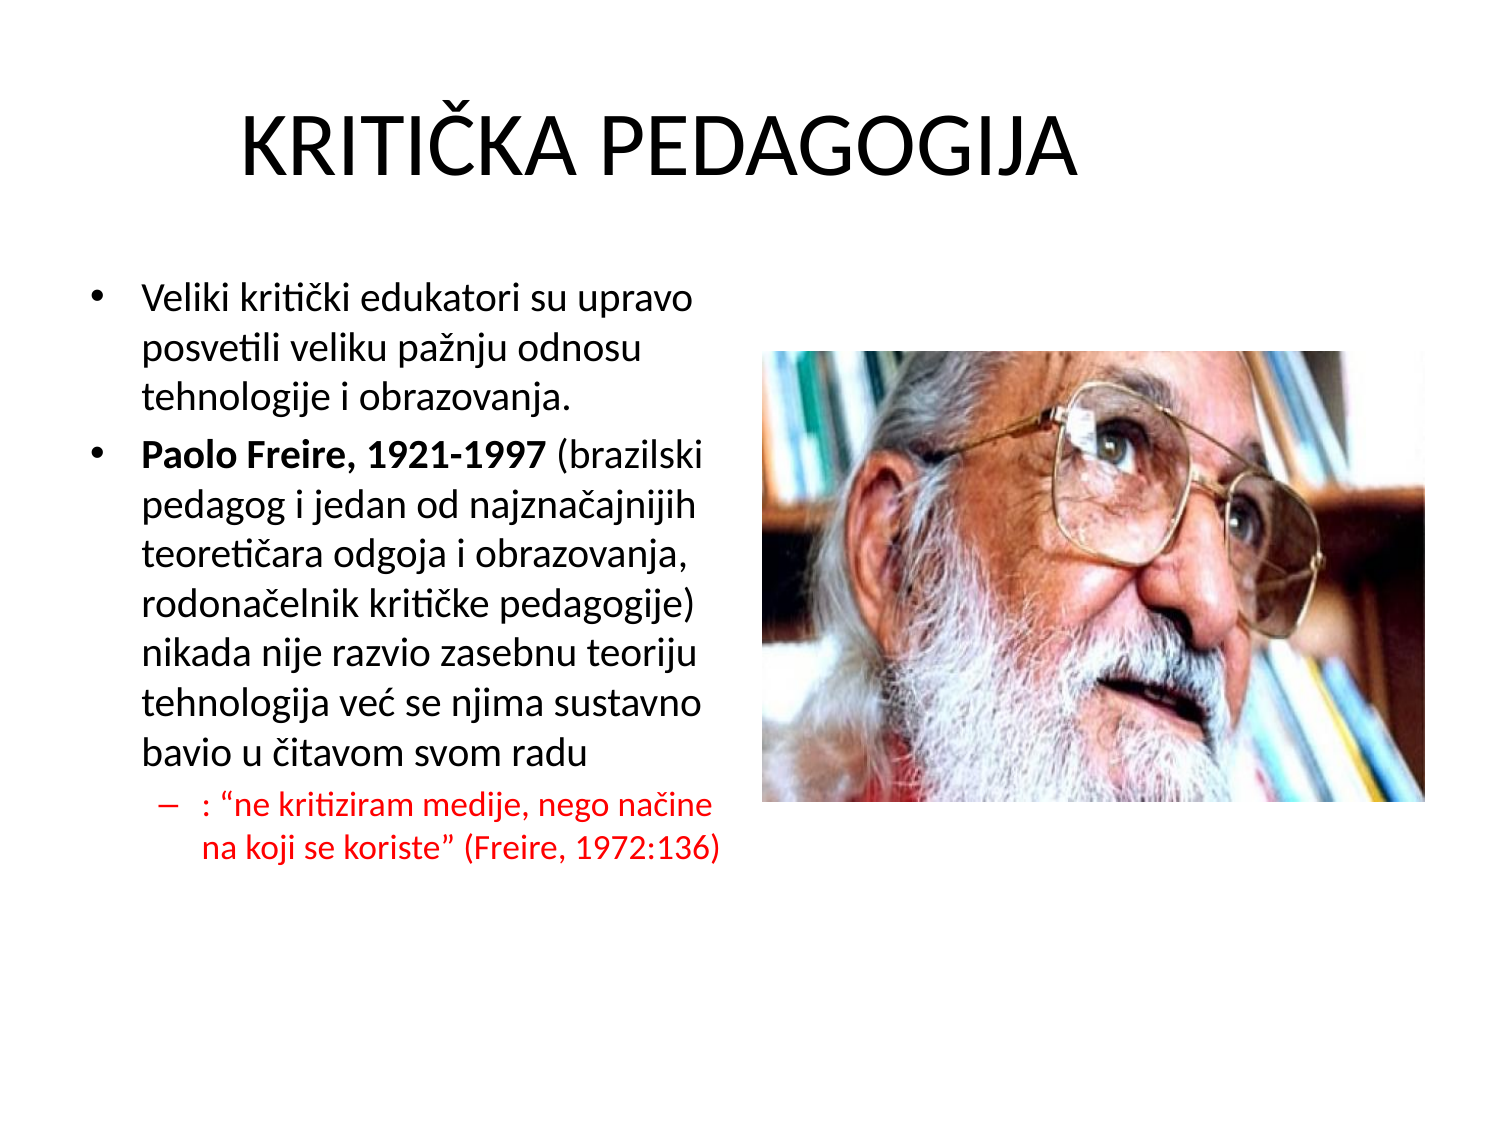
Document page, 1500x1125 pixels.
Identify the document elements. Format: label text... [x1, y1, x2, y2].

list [762, 351, 1426, 803]
list Veliki kritički edukatori su upravo posvetili veliku pažnju odnosu tehnologije i obrazovanja. Paolo Freire, 1921-1997 (brazilski pedagog i jedan od najznačajnijih teoretičara odgoja i obrazovanja, rodonačelnik kritičke pedagogije) nikada nije razvio zasebnu teoriju tehnologija već se njima sustavno bavio u čitavom svom radu : “ne kritiziram medije, nego načine na koji se koriste” (Freire, 1972:136) [75, 262, 738, 1005]
title KRITIČKA PEDAGOGIJA [75, 45, 1425, 233]
